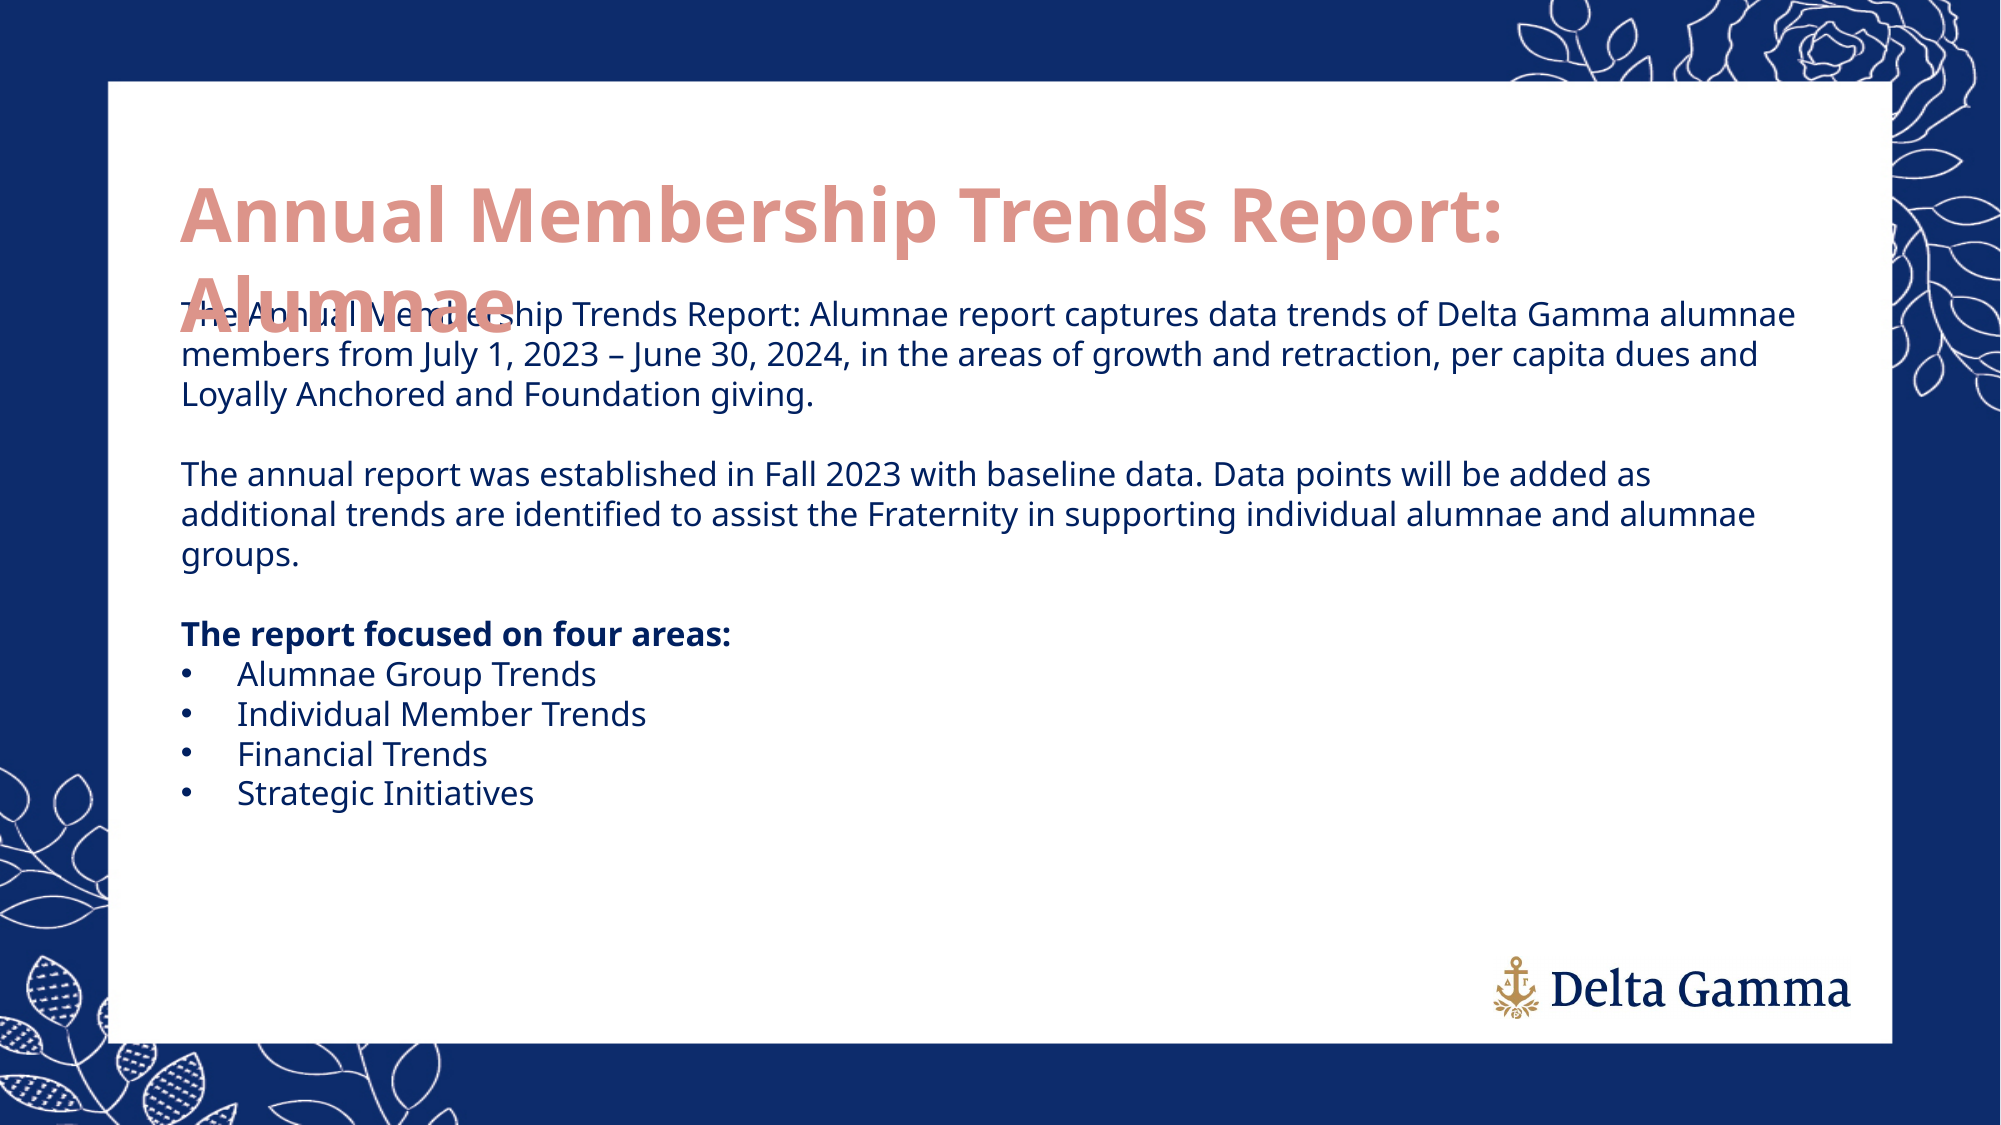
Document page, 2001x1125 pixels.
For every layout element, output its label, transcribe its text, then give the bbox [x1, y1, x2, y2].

text_box Annual Membership Trends Report: Alumnae [165, 159, 1854, 355]
picture [0, 0, 2001, 1125]
text_box The Annual Membership Trends Report: Alumnae report captures data trends of Delta Gamma alumnae members from July 1, 2023 – June 30, 2024, in the areas of growth and retraction, per capita dues and Loyally Anchored and Foundation giving. The annual report was established in Fall 2023 with baseline data. Data points will be added as additional trends are identified to assist the Fraternity in supporting individual alumnae and alumnae groups. The report focused on four areas: Alumnae Group Trends Individual Member Trends Financial Trends Strategic Initiatives [165, 355, 1834, 860]
